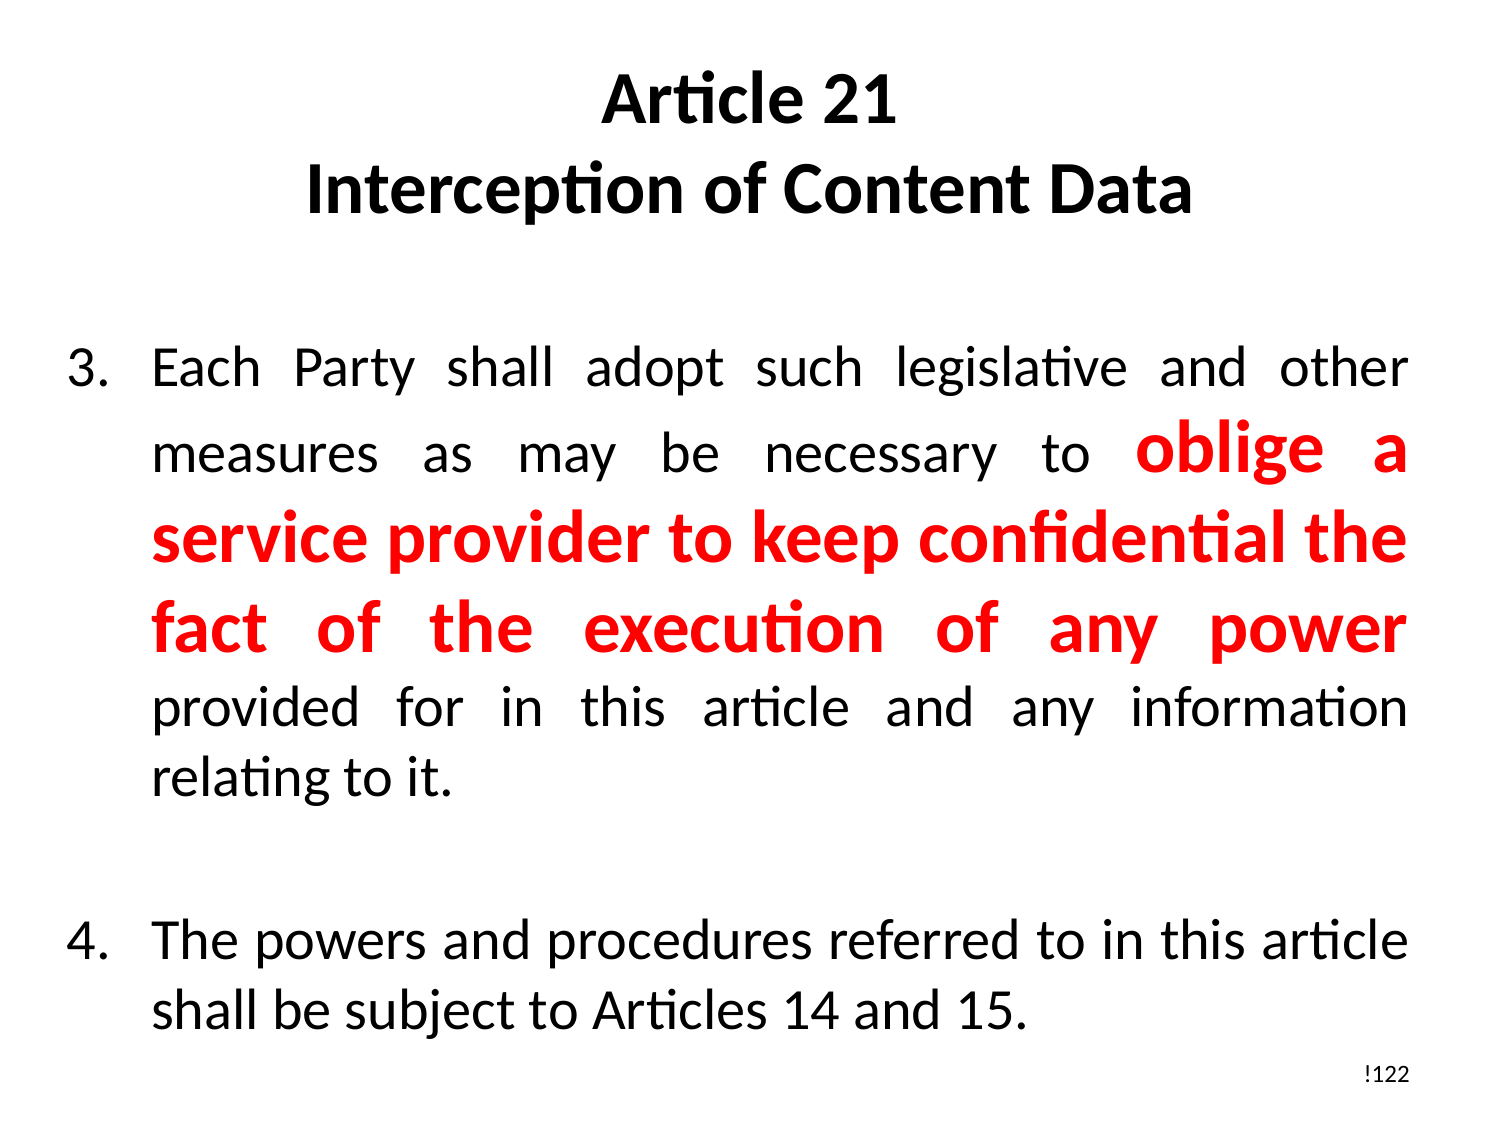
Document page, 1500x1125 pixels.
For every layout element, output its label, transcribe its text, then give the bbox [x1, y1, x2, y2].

list Each Party shall adopt such legislative and other measures as may be necessary to oblige a service provider to keep confidential the fact of the execution of any power provided for in this article and any information relating to it. The powers and procedures referred to in this article shall be subject to Articles 14 and 15. [51, 319, 1426, 980]
title Article 21 Interception of Content Data [74, 44, 1426, 233]
slide_number !122 [1074, 1042, 1425, 1103]
